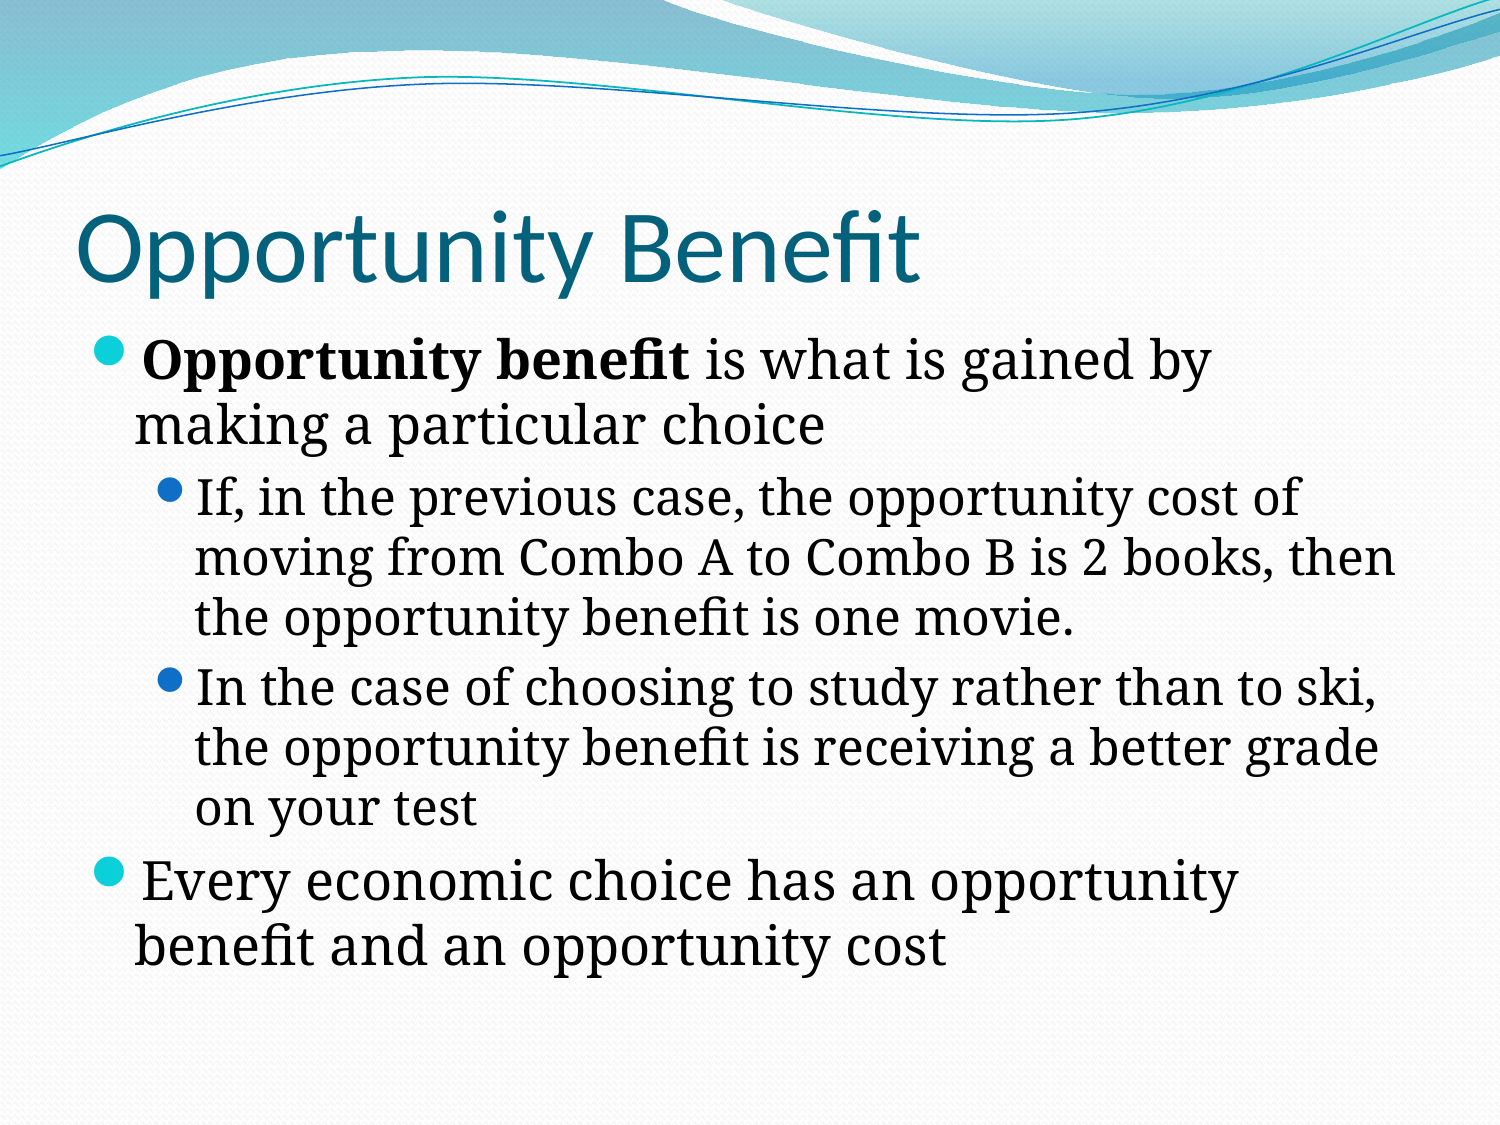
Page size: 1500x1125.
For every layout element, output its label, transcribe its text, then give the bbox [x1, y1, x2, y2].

title Opportunity Benefit [75, 115, 1425, 303]
list Opportunity benefit is what is gained by making a particular choice If, in the previous case, the opportunity cost of moving from Combo A to Combo B is 2 books, then the opportunity benefit is one movie. In the case of choosing to study rather than to ski, the opportunity benefit is receiving a better grade on your test Every economic choice has an opportunity benefit and an opportunity cost [75, 317, 1425, 1038]
